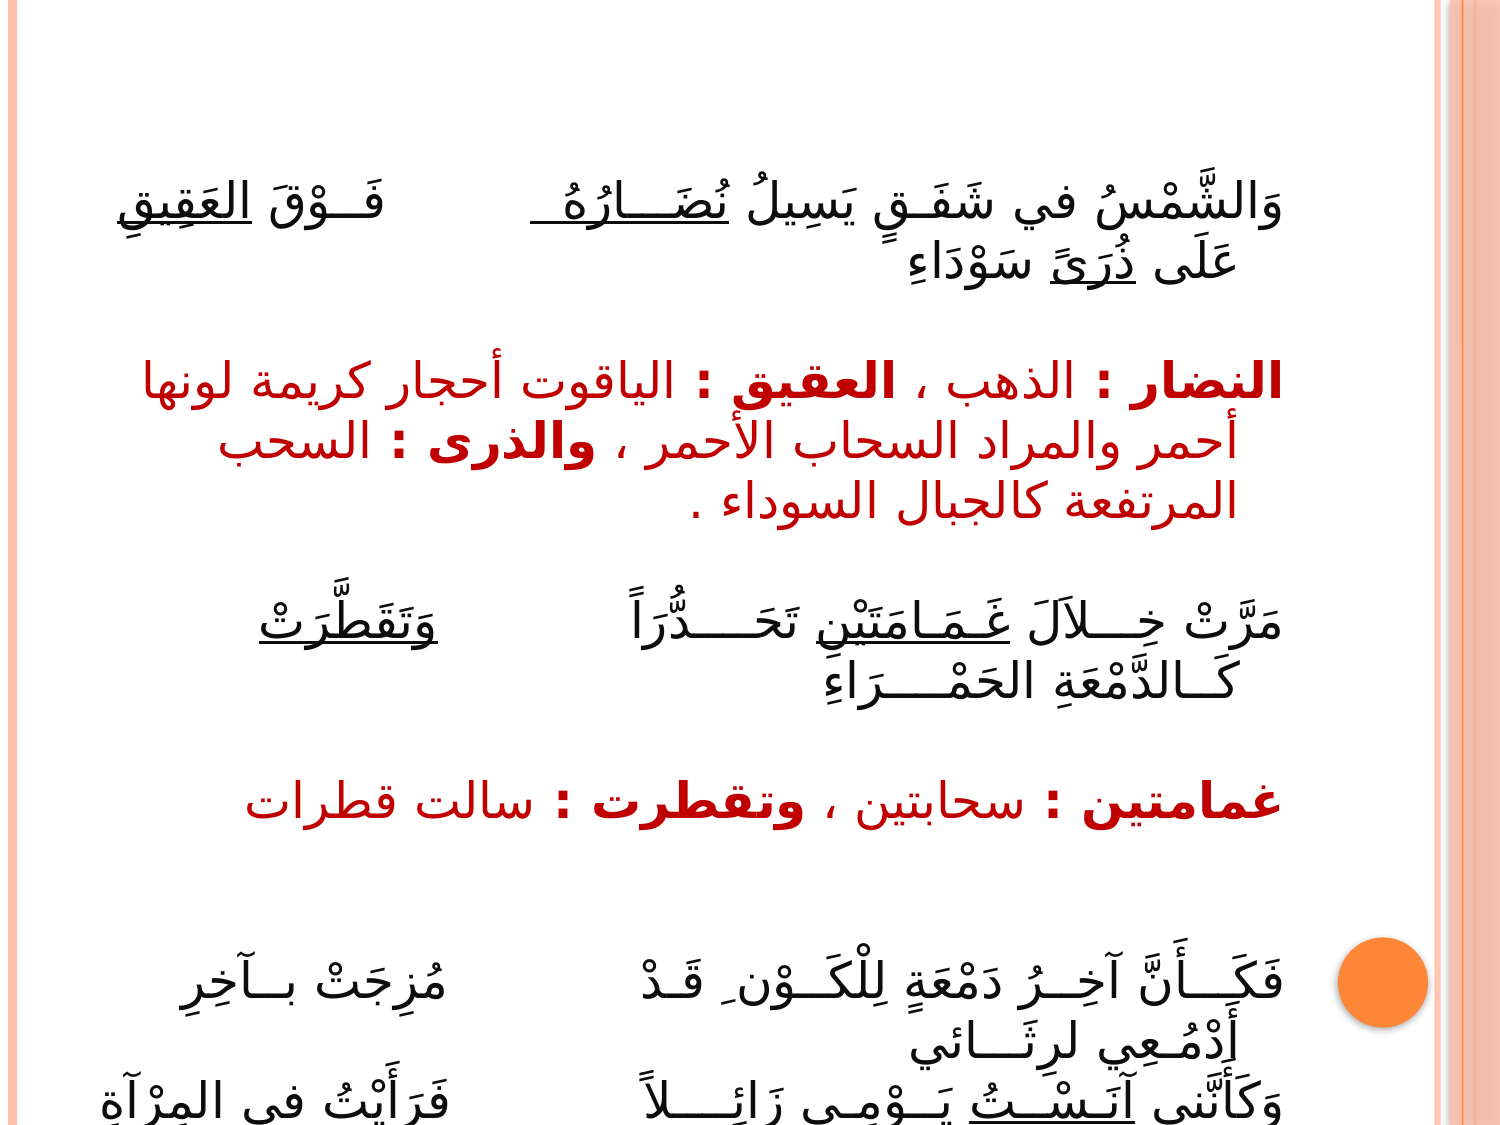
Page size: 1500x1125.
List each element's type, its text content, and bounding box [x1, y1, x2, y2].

list وَالشَّمْسُ في شَفَـقٍ يَسِيلُ نُضَـــارُهُ فَــوْقَ العَقِيقِ عَلَى ذُرَىً سَوْدَاءِ النضار : الذهب ، العقيق : الياقوت أحجار كريمة لونها أحمر والمراد السحاب الأحمر ، والذرى : السحب المرتفعة كالجبال السوداء . مَرَّتْ خِـــلاَلَ غَـمَـامَتَيْنِ تَحَــــدُّرَاً وَتَقَطَّرَتْ كَــالدَّمْعَةِ الحَمْــــرَاءِ غمامتين : سحابتين ، وتقطرت : سالت قطرات فَكَـــأَنَّ آخِــرُ دَمْعَةٍ لِلْكَــوْن ِ قَـدْ مُزِجَتْ بــآخِرِ أَدْمُـعِي لرِثَـــائي وَكَأَنَّني آنَـسْــتُ يَــوْمِـي زَائِــــلاً فَرَأَيْتُ في المِرْآةِ كَيْفَ مَسَـــــائي آنست : أبصرت . [74, 160, 1301, 1063]
